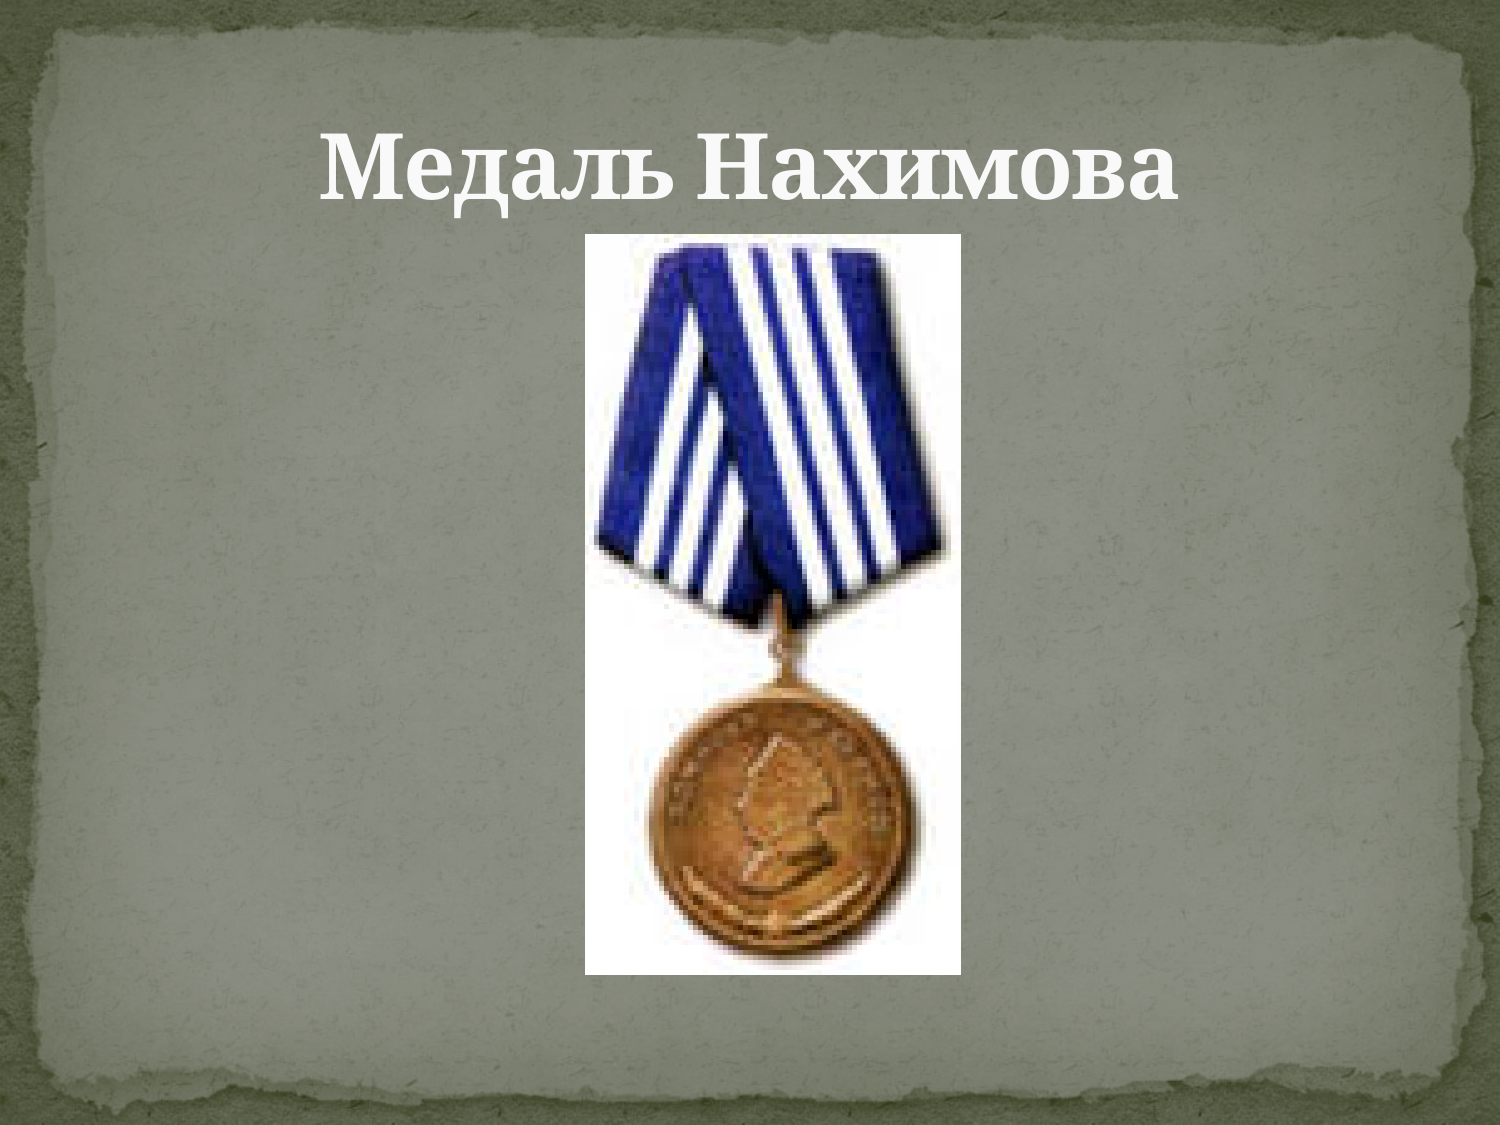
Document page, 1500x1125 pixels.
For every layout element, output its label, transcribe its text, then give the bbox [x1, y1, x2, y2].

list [587, 236, 960, 973]
title Медаль Нахимова [74, 24, 1425, 225]
